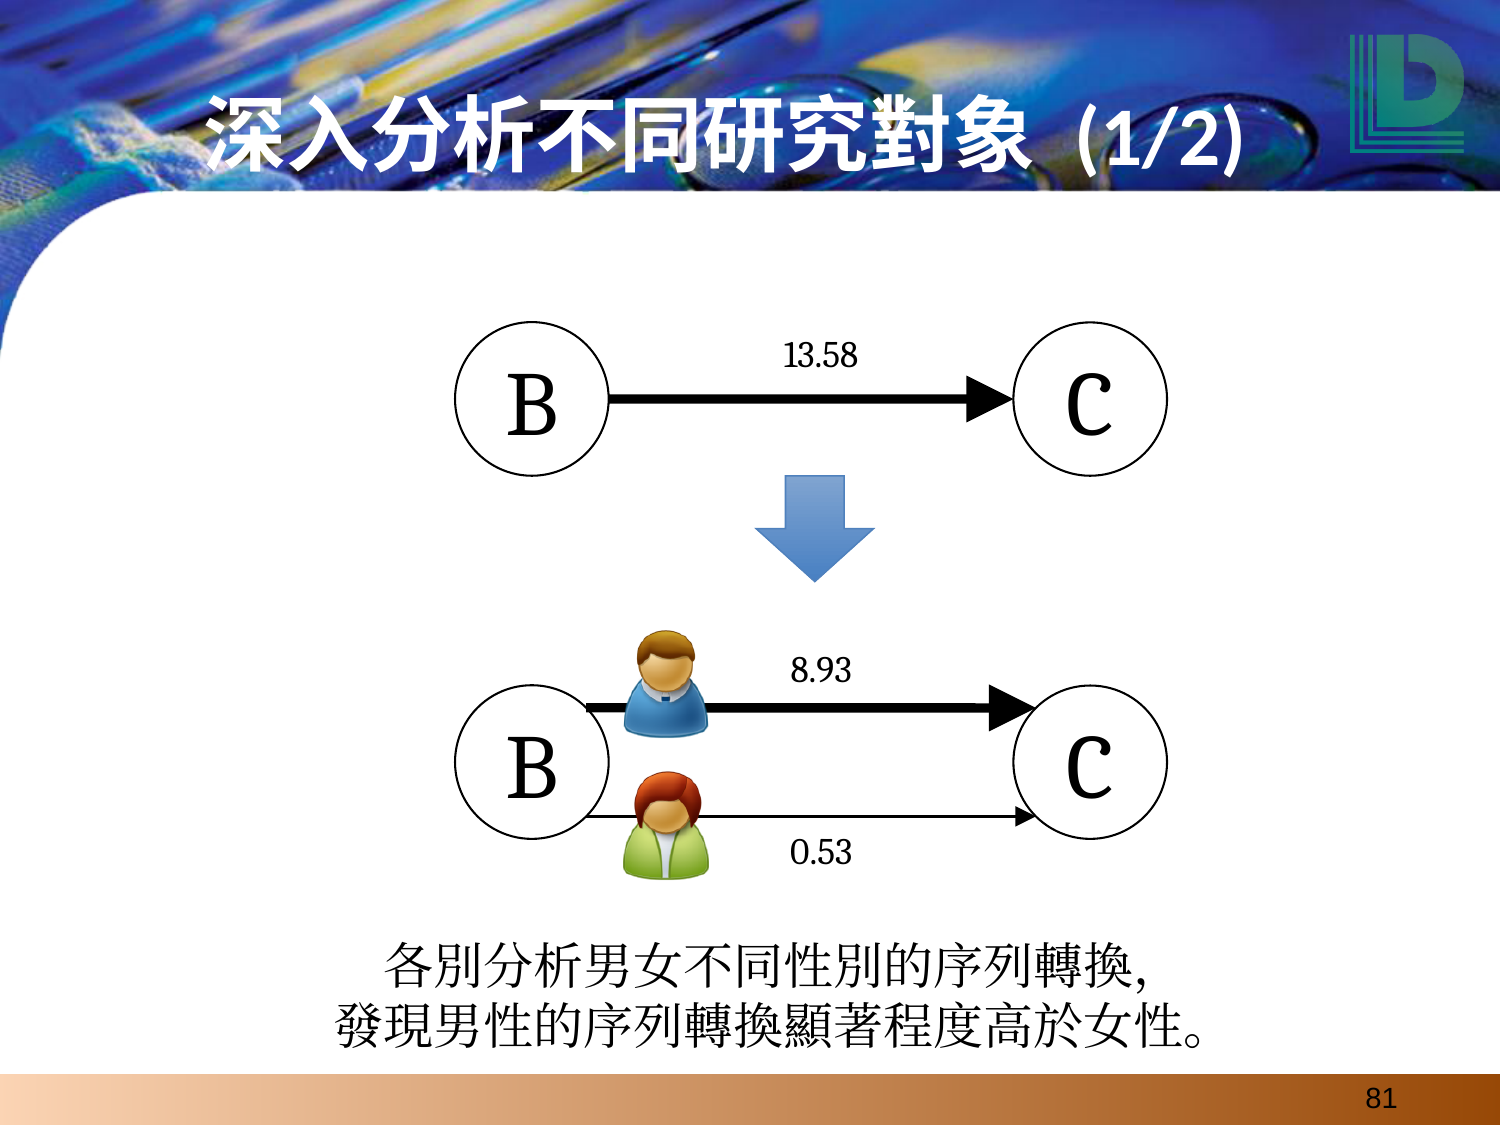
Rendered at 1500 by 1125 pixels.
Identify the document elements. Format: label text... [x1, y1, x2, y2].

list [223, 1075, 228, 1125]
table_cell 2 [369, 1075, 373, 1125]
title 深入分析不同研究對象 (1/2) [137, 93, 1313, 190]
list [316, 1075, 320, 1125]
picture [0, 0, 1500, 383]
picture [613, 629, 724, 739]
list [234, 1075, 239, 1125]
slide_number ‹#› [1350, 1074, 1488, 1118]
text_box C [1013, 685, 1168, 839]
text_box [756, 475, 874, 582]
text_box 8.93 [728, 637, 936, 698]
picture [613, 770, 724, 881]
text_box B [455, 685, 609, 839]
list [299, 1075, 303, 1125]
text_box 13.58 [707, 322, 936, 383]
text_box B [455, 322, 609, 476]
text_box 0.53 [728, 824, 936, 881]
text_box C [1013, 322, 1168, 476]
text_box 各別分析男女不同性別的序列轉換， 發現男性的序列轉換顯著程度高於女性。 [104, 926, 1464, 988]
